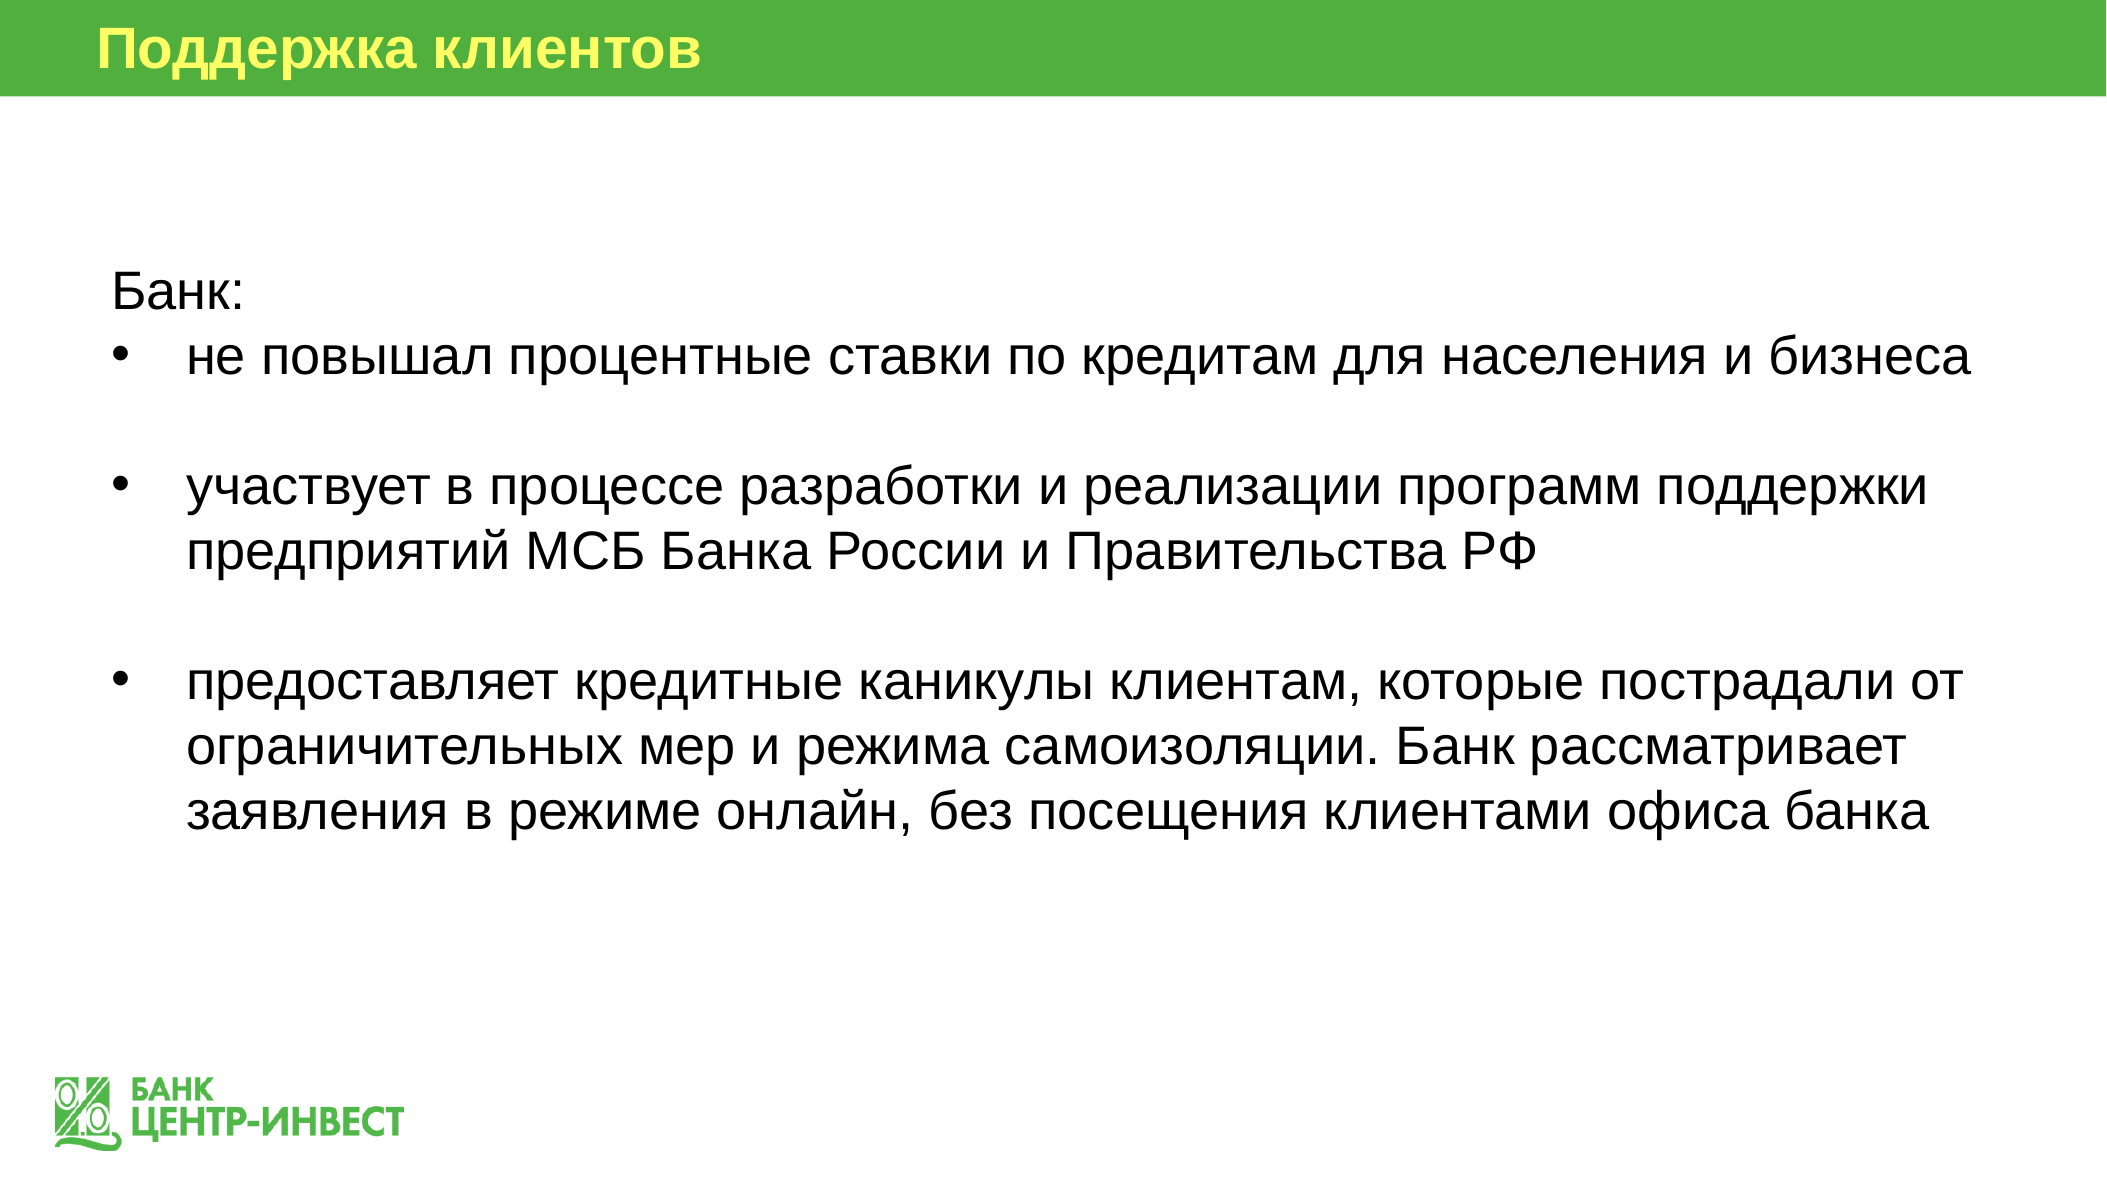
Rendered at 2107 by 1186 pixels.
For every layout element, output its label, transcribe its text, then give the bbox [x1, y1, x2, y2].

text_box Банк: не повышал процентные ставки по кредитам для населения и бизнеса участвует в процессе разработки и реализации программ поддержки предприятий МСБ Банка России и Правительства РФ предоставляет кредитные каникулы клиентам, которые пострадали от ограничительных мер и режима самоизоляции. Банк рассматривает заявления в режиме онлайн, без посещения клиентами офиса банка [96, 248, 2046, 913]
title Поддержка клиентов [96, 0, 1993, 98]
picture [54, 1076, 404, 1151]
